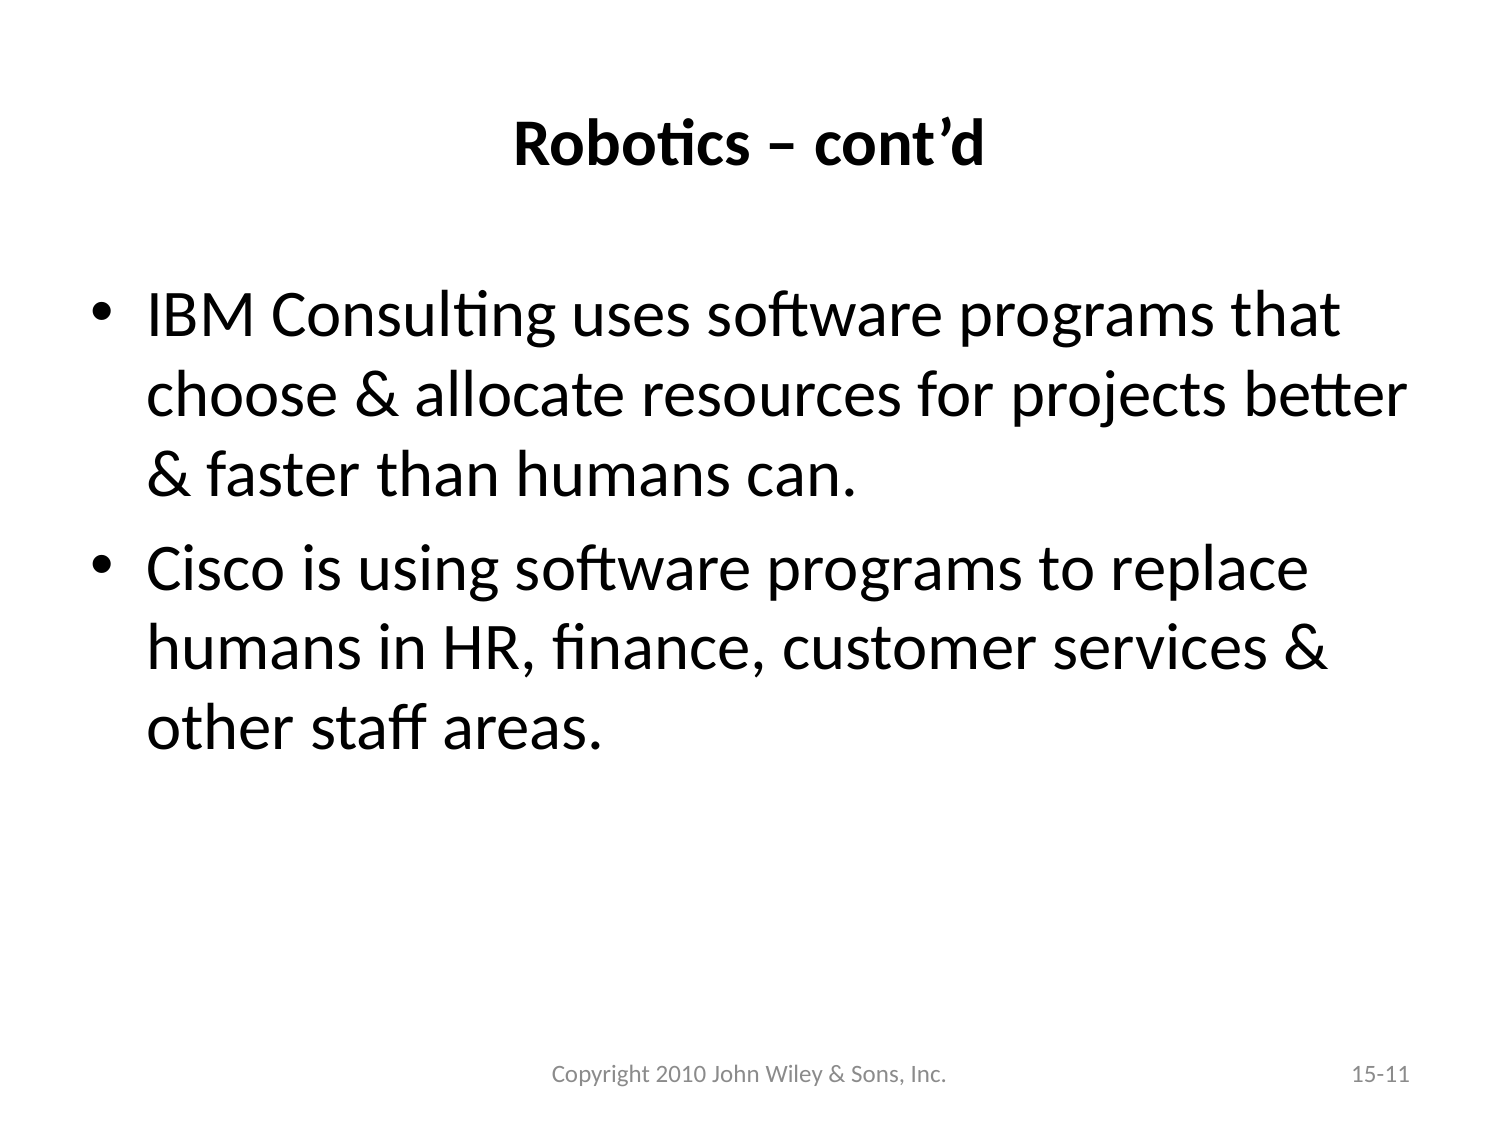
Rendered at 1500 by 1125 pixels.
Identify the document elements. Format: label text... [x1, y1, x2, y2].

footer Copyright 2010 John Wiley & Sons, Inc. [512, 1042, 988, 1103]
list IBM Consulting uses software programs that choose & allocate resources for projects better & faster than humans can. Cisco is using software programs to replace humans in HR, finance, customer services & other staff areas. [75, 262, 1425, 1005]
title Robotics – cont’d [75, 45, 1425, 233]
slide_number 15-11 [1074, 1042, 1425, 1103]
